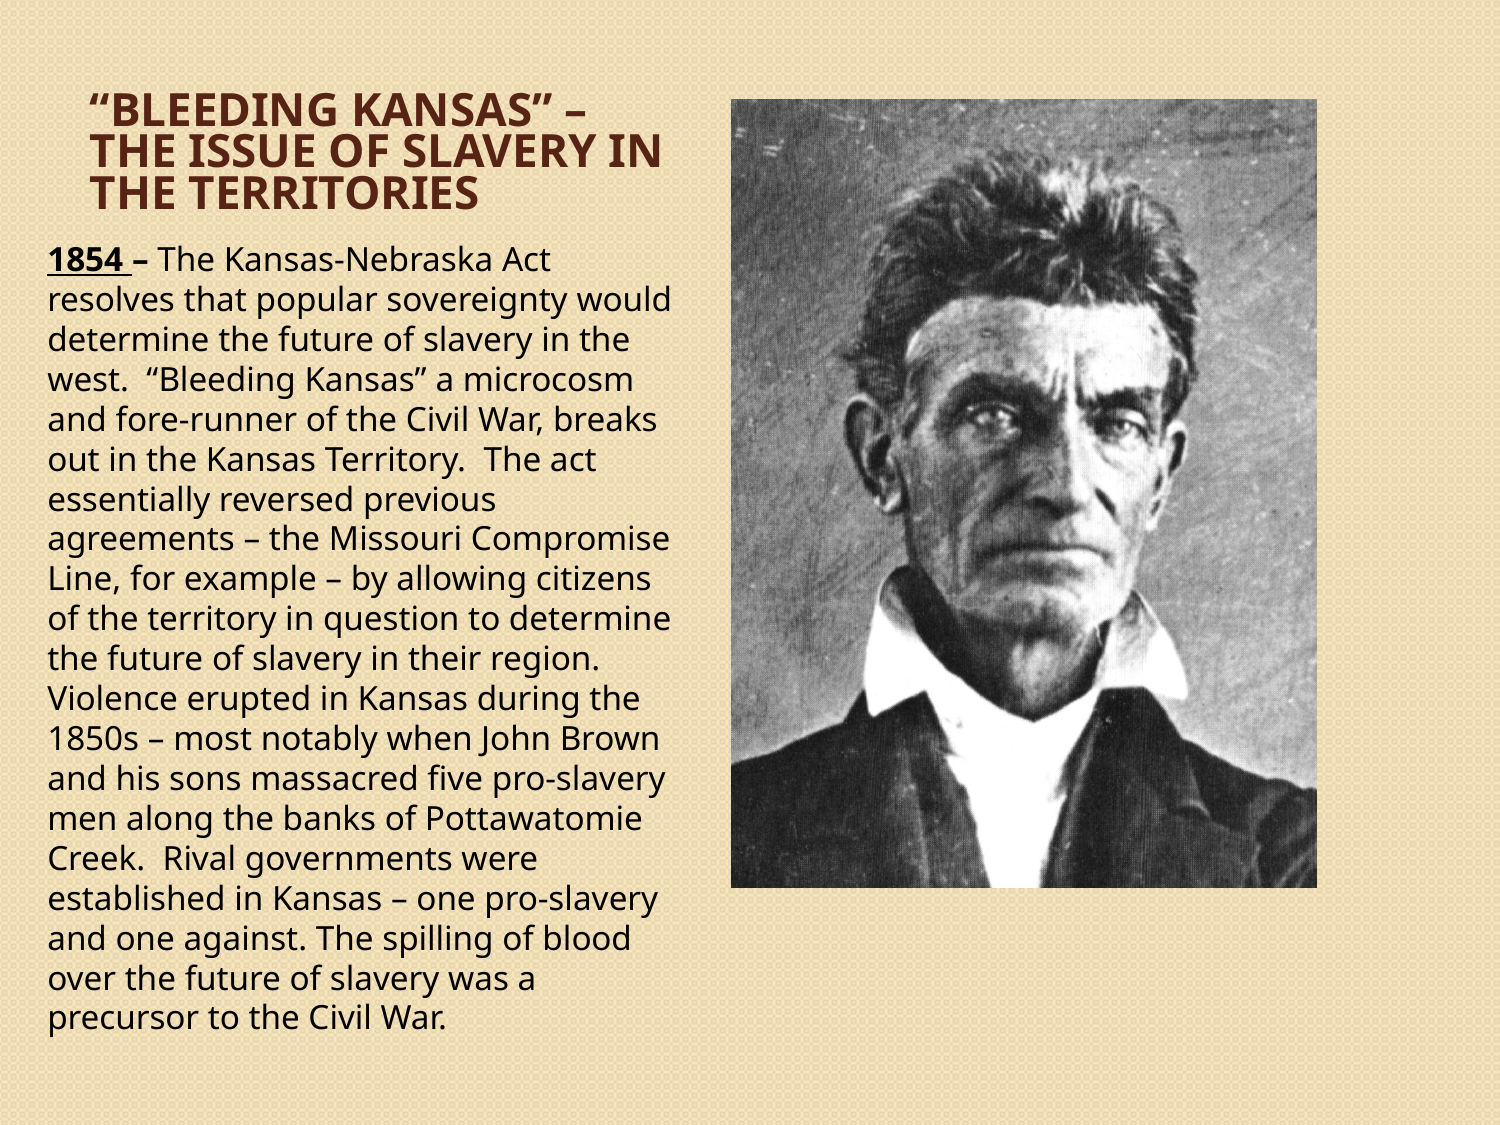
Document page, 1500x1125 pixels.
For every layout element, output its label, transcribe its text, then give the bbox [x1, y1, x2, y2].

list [731, 99, 1318, 888]
list 1854 – The Kansas-Nebraska Act resolves that popular sovereignty would determine the future of slavery in the west. “Bleeding Kansas” a microcosm and fore-runner of the Civil War, breaks out in the Kansas Territory. The act essentially reversed previous agreements – the Missouri Compromise Line, for example – by allowing citizens of the territory in question to determine the future of slavery in their region. Violence erupted in Kansas during the 1850s – most notably when John Brown and his sons massacred five pro-slavery men along the banks of Pottawatomie Creek. Rival governments were established in Kansas – one pro-slavery and one against. The spilling of blood over the future of slavery was a precursor to the Civil War. [24, 230, 700, 925]
title “Bleeding Kansas” – the issue of slavery in the territories [75, 35, 700, 227]
